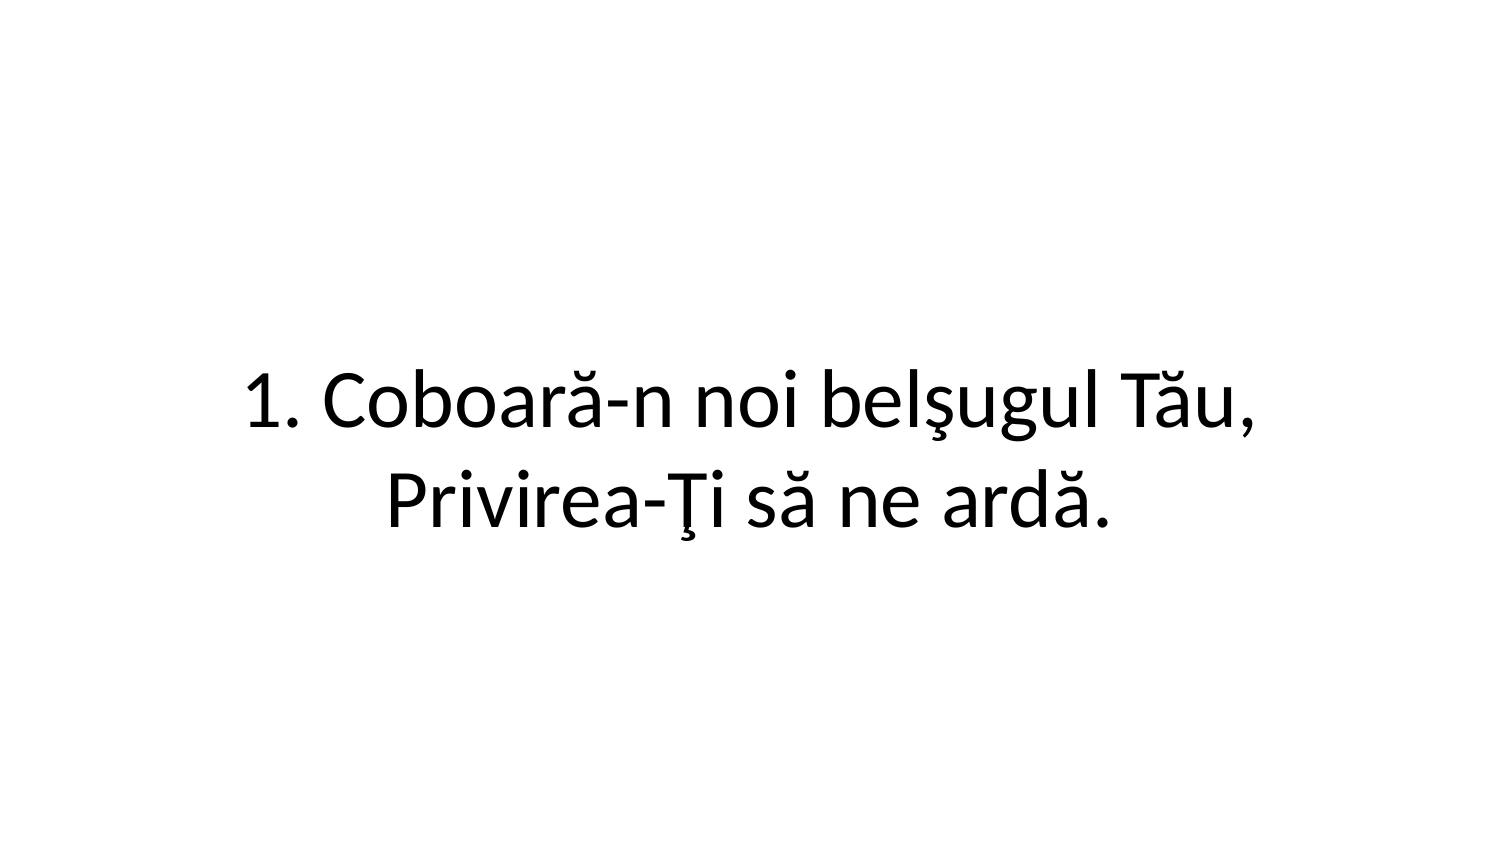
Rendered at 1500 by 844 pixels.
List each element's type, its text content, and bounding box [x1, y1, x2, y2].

text_box 1. Coboară-n noi belşugul Tău, Privirea-Ţi să ne ardă. [225, 292, 1275, 552]
